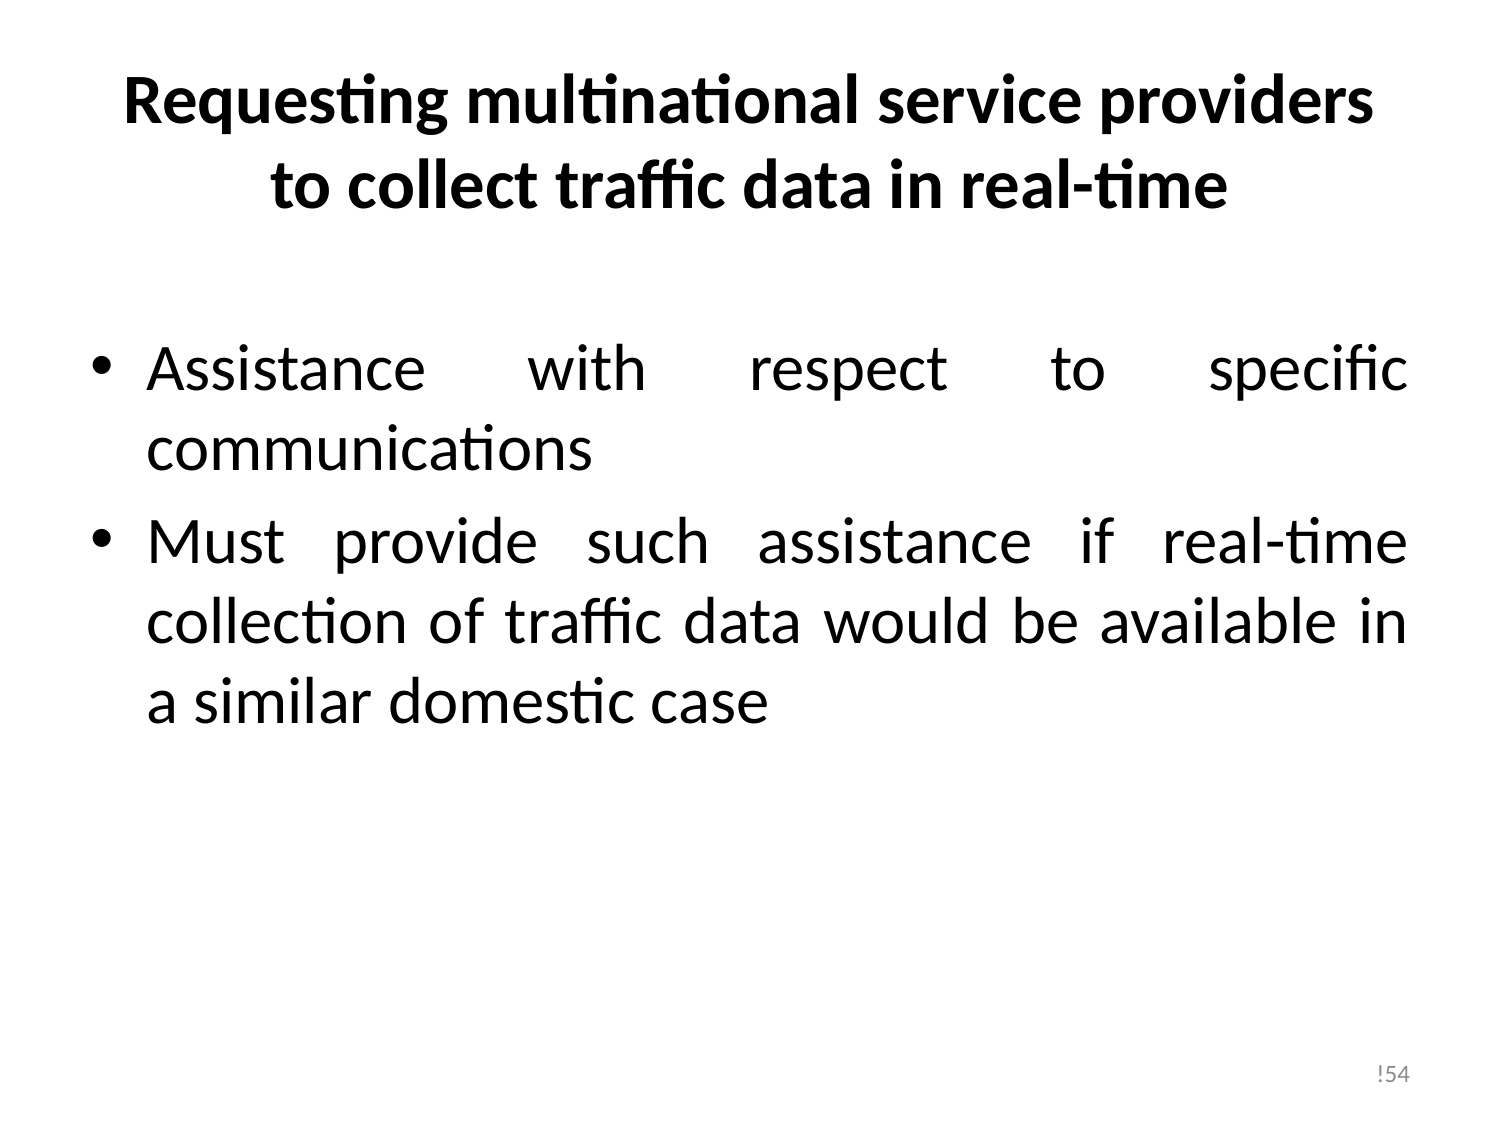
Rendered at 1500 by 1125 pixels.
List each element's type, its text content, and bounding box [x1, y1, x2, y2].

list Assistance with respect to specific communications Must provide such assistance if real-time collection of traffic data would be available in a similar domestic case [75, 316, 1425, 1005]
title Requesting multinational service providers to collect traffic data in real-time [75, 45, 1425, 233]
slide_number !54 [1074, 1042, 1425, 1103]
